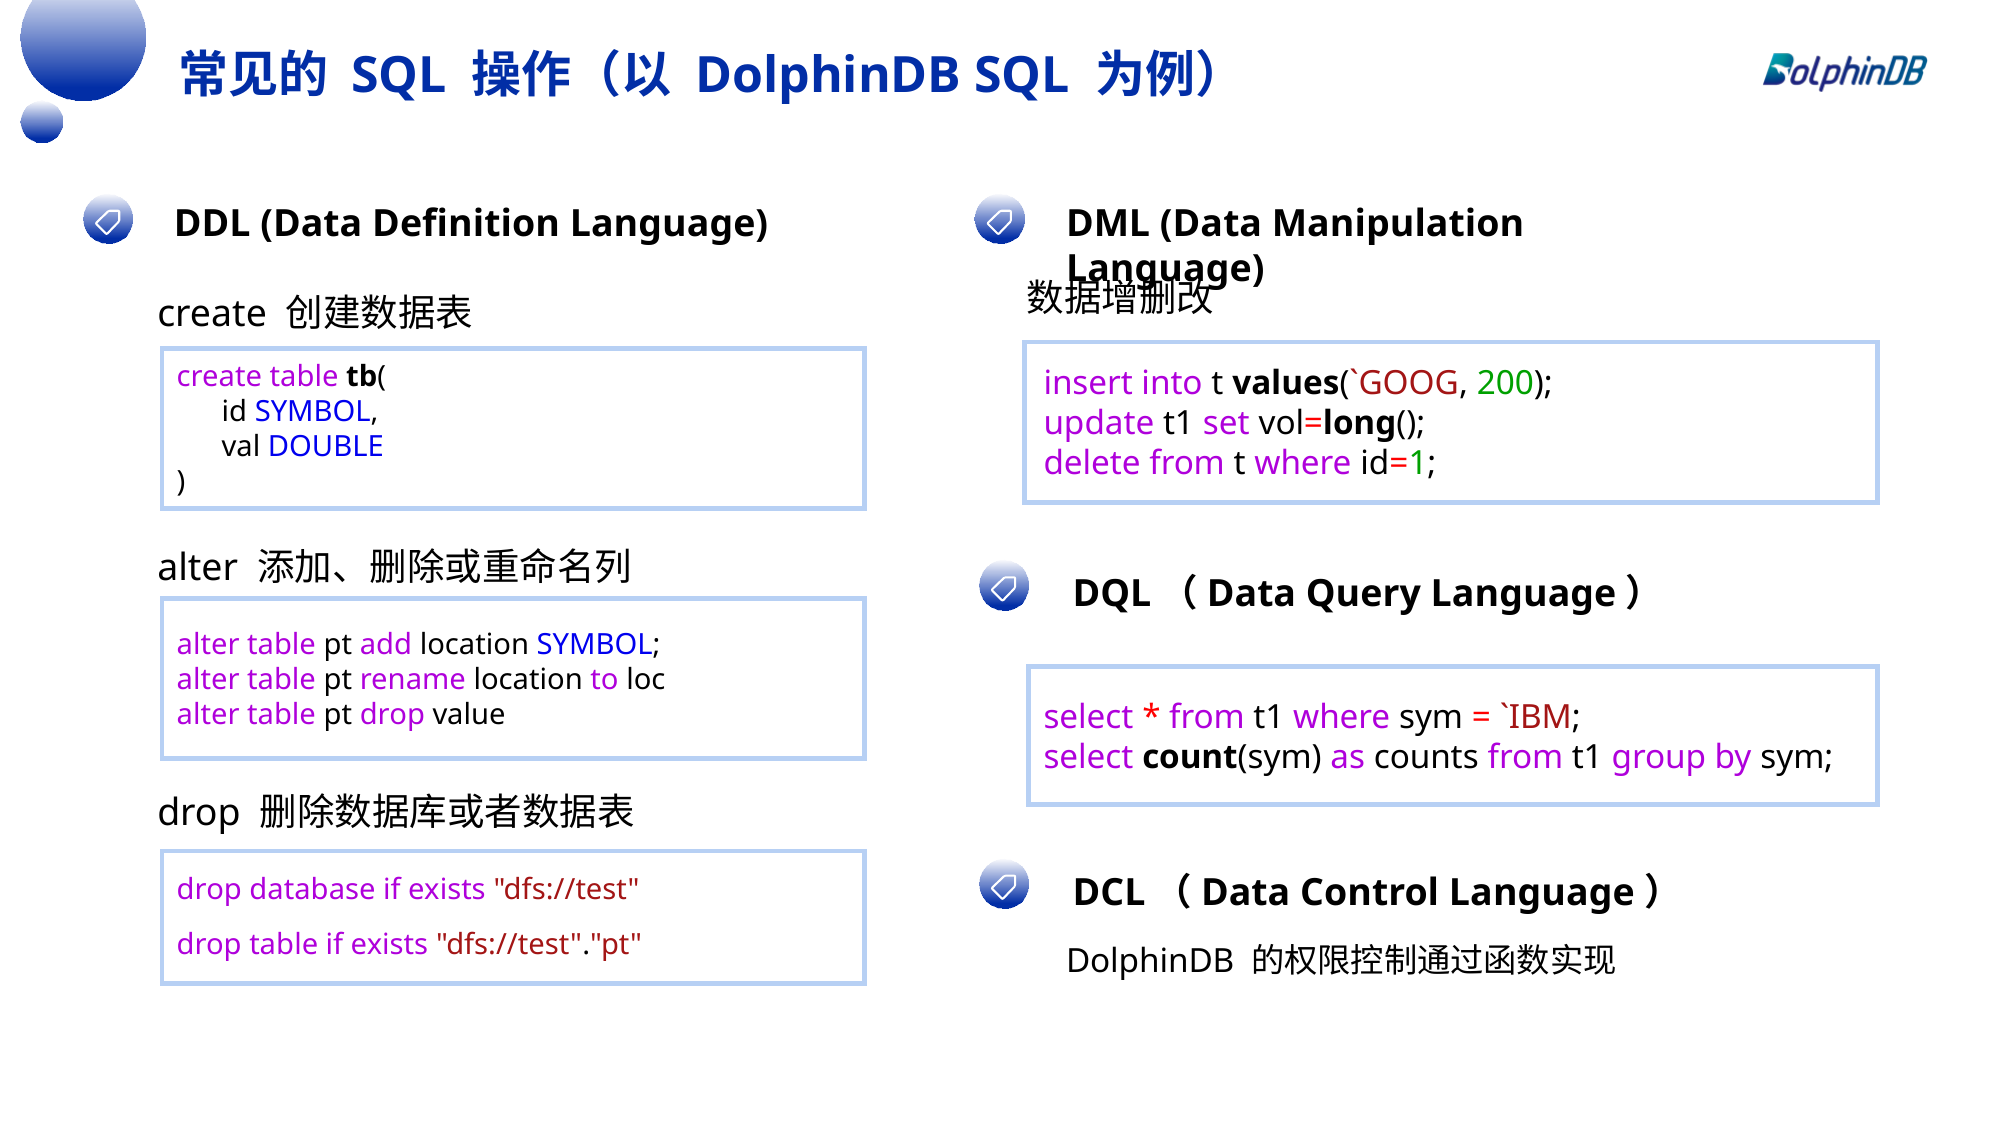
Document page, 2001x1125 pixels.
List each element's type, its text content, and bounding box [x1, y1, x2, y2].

text_box [1028, 665, 1878, 805]
text_box 常见的 SQL 操作（以 DolphinDB SQL 为例） [163, 35, 1545, 110]
text_box [1024, 341, 1878, 503]
text_box drop table if exists "dfs://test"."pt" [161, 918, 817, 968]
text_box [978, 559, 1029, 610]
picture [1755, 47, 1929, 93]
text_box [978, 858, 1029, 909]
text_box DML (Data Manipulation Language) [1051, 192, 1718, 297]
text_box DDL (Data Definition Language) [159, 192, 826, 252]
text_box alter 添加、删除或重命名列 [142, 535, 810, 596]
text_box [19, 0, 147, 102]
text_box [974, 193, 1025, 244]
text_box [83, 193, 133, 244]
text_box DQL（Data Query Language） [1057, 561, 1892, 622]
text_box [19, 99, 64, 144]
text_box 数据增删改 [1011, 267, 1679, 327]
text_box [161, 850, 866, 985]
text_box drop 删除数据库或者数据表 [142, 780, 810, 841]
text_box DolphinDB 的权限控制通过函数实现 [1051, 931, 1718, 987]
text_box [161, 347, 866, 509]
text_box create 创建数据表 [142, 281, 810, 342]
text_box [161, 597, 866, 760]
text_box DCL（Data Control Language） [1057, 860, 1892, 920]
